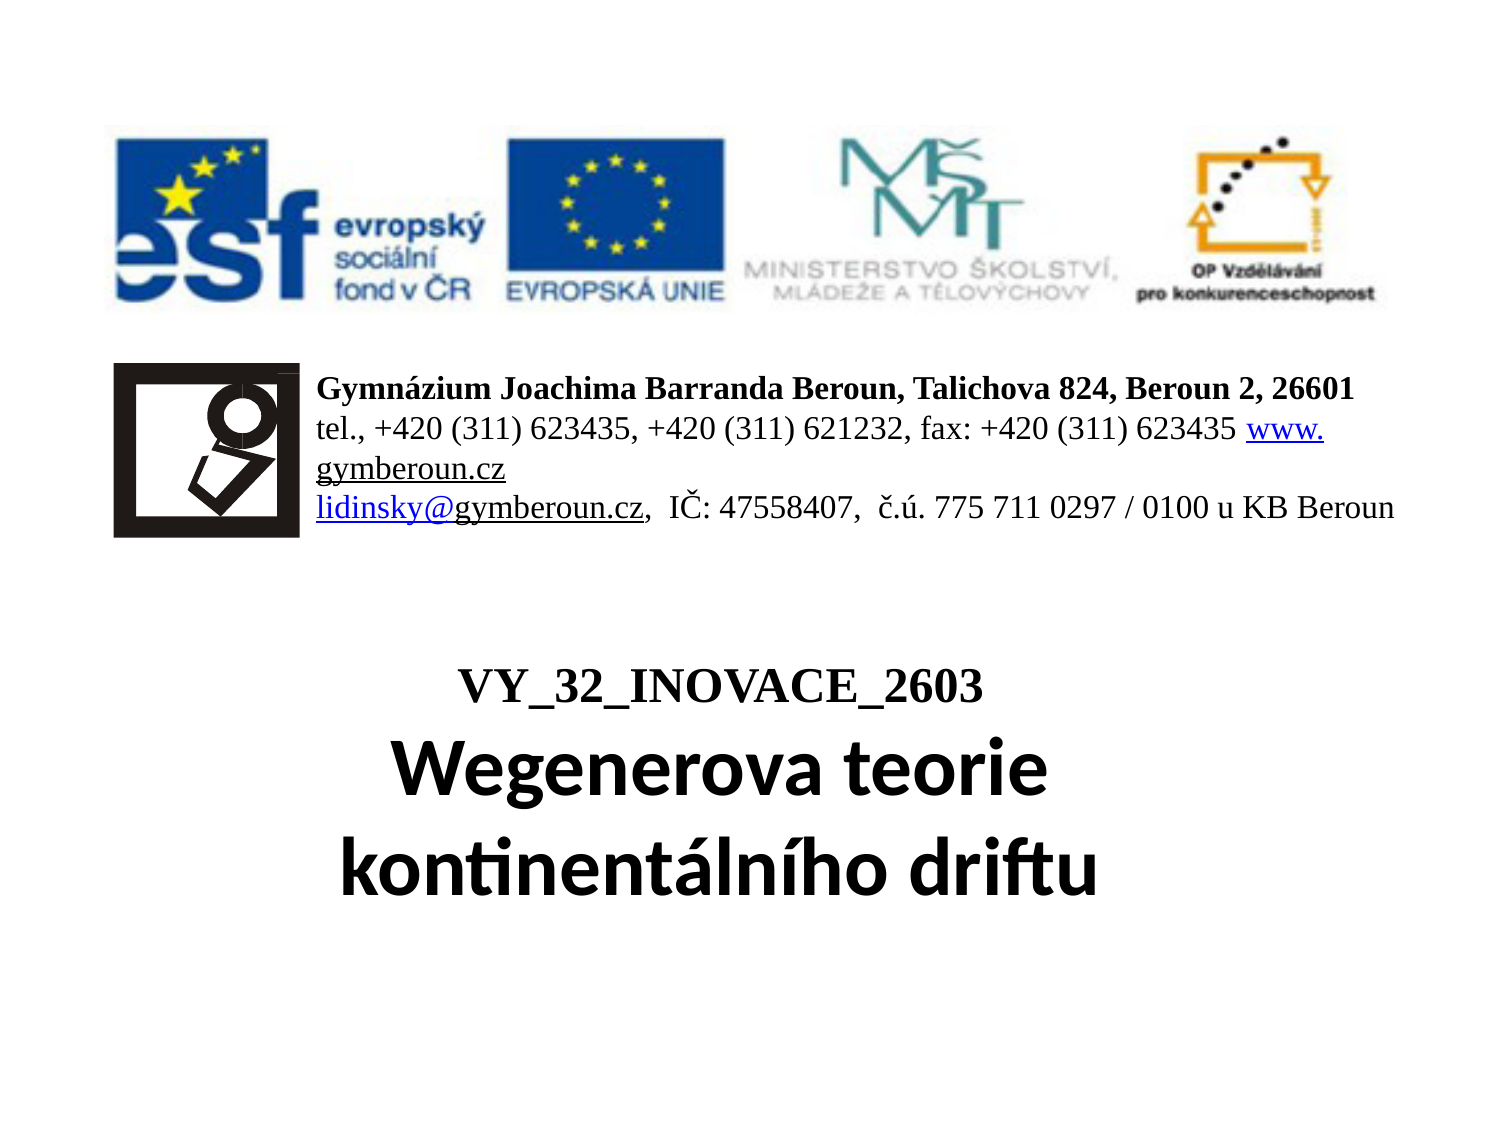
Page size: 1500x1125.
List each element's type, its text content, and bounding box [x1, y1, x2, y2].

text_box VY_32_INOVACE_2603 Wegenerova teorie kontinentálního driftu [182, 645, 1258, 920]
picture [100, 125, 1389, 315]
picture [111, 361, 302, 540]
subtitle [225, 637, 1275, 925]
title Gymnázium Joachima Barranda Beroun, Talichova 824, Beroun 2, 26601 tel., +420 (311) 623435, +420 (311) 621232, fax: +420 (311) 623435 www.gymberoun.cz lidinsky@gymberoun.cz, IČ: 47558407, č.ú. 775 711 0297 / 0100 u KB Beroun [306, 432, 1424, 539]
